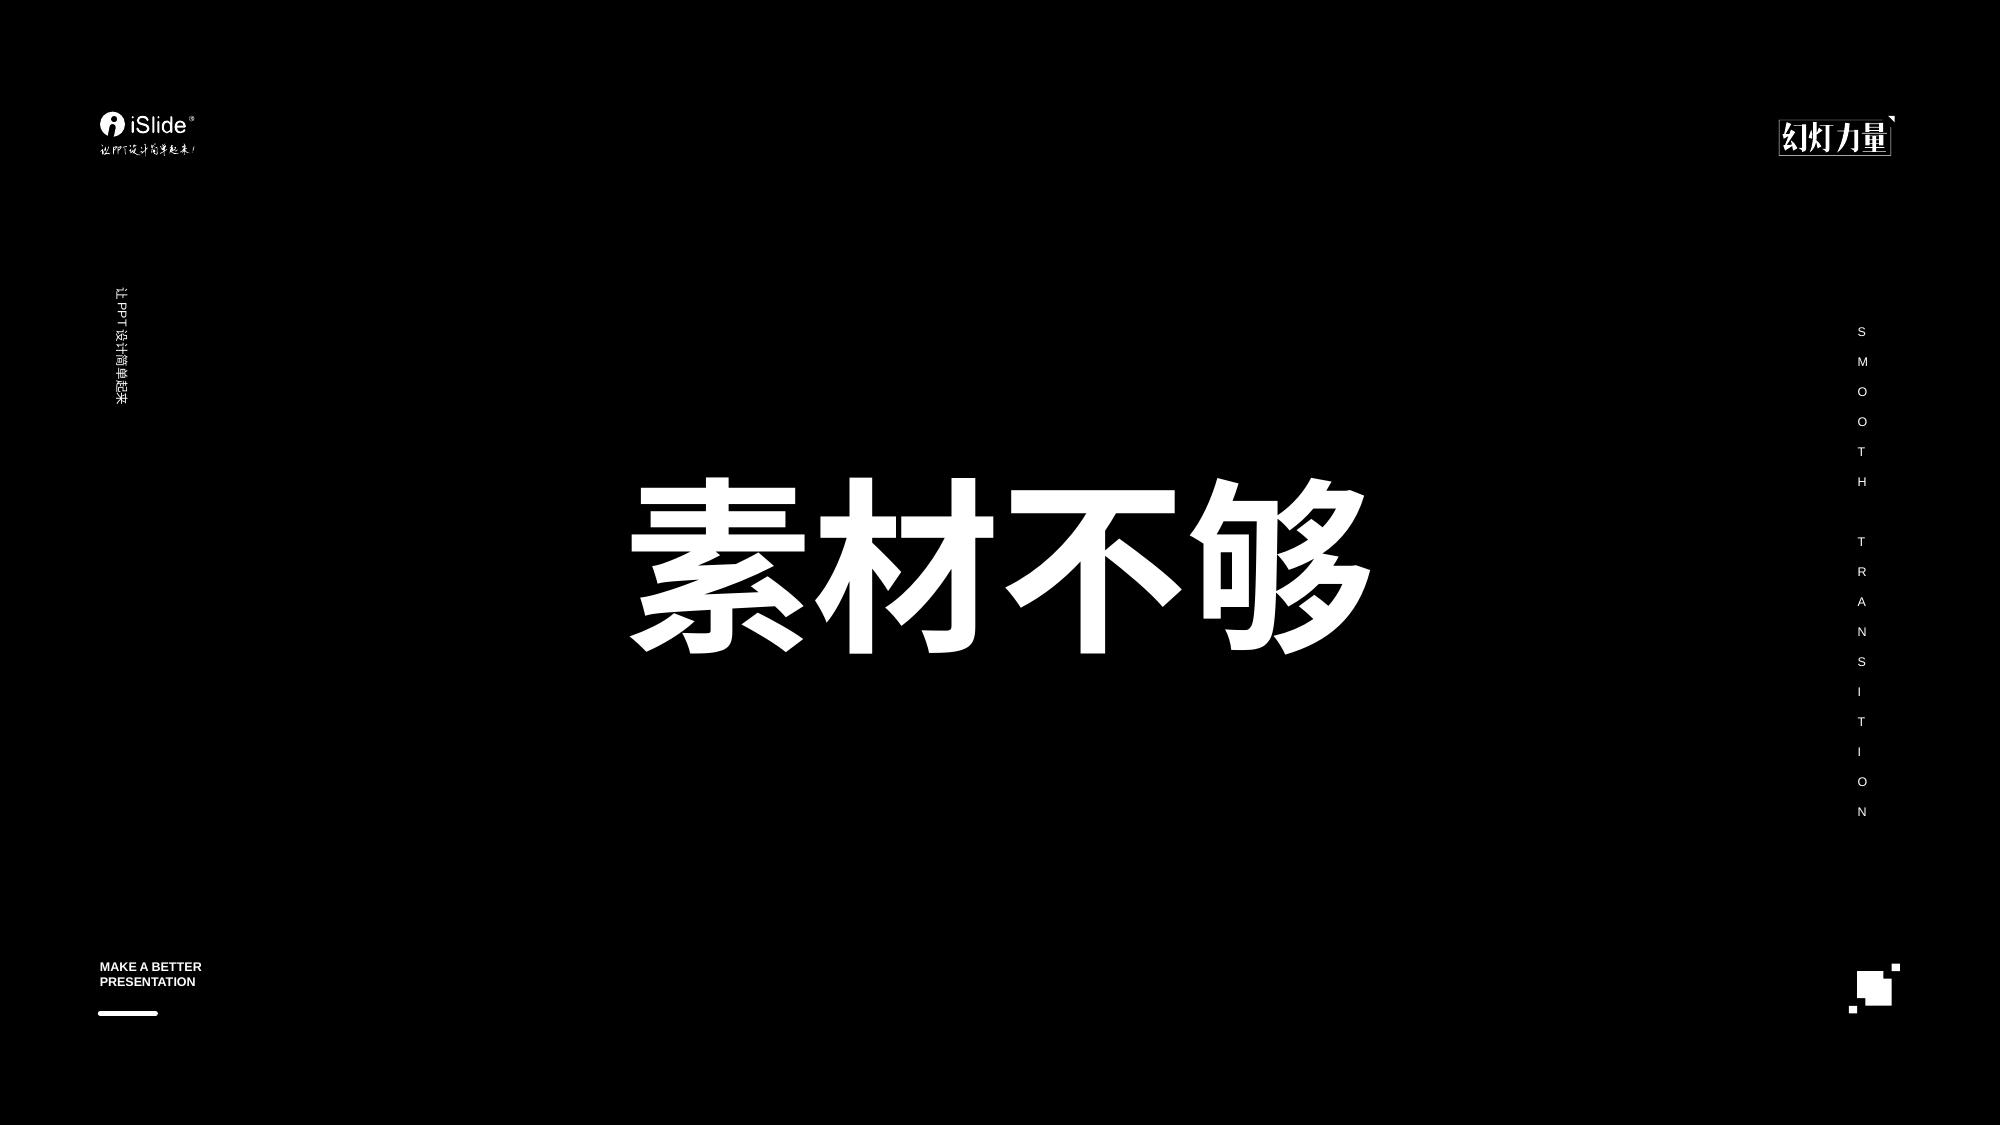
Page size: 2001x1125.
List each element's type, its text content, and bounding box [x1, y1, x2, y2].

text_box 素材不够 [211, 405, 1788, 719]
